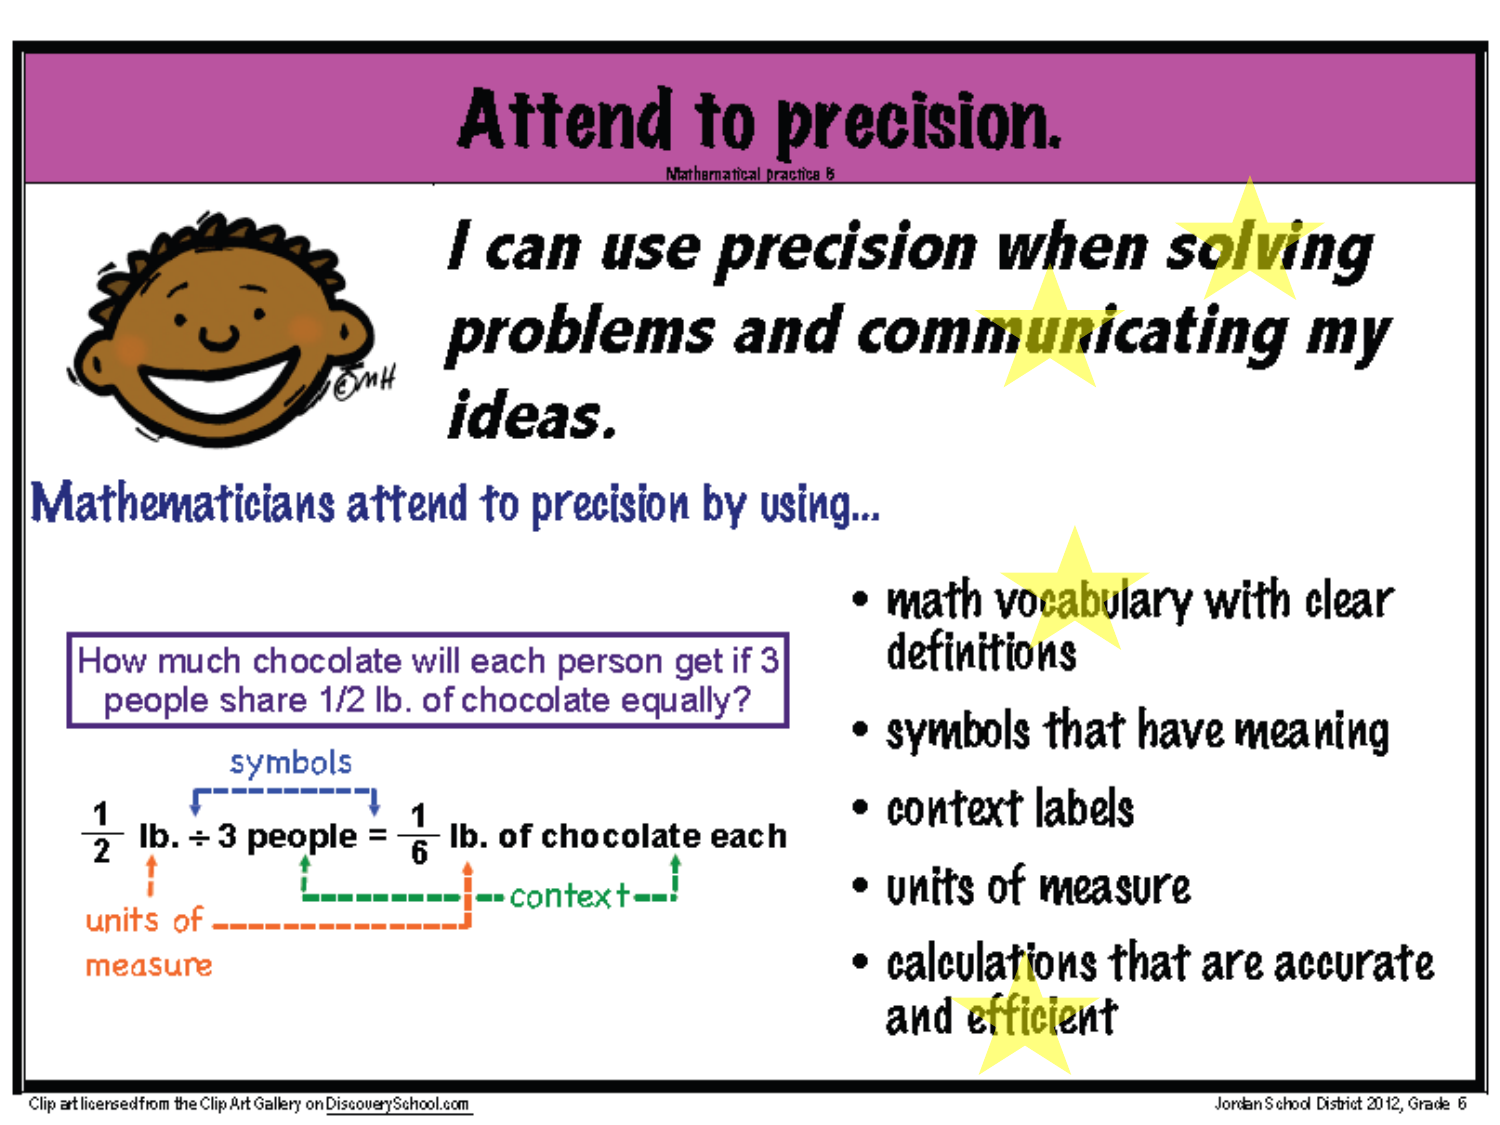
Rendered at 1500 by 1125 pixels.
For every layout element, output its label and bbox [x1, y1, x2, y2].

list [0, 29, 1500, 1125]
